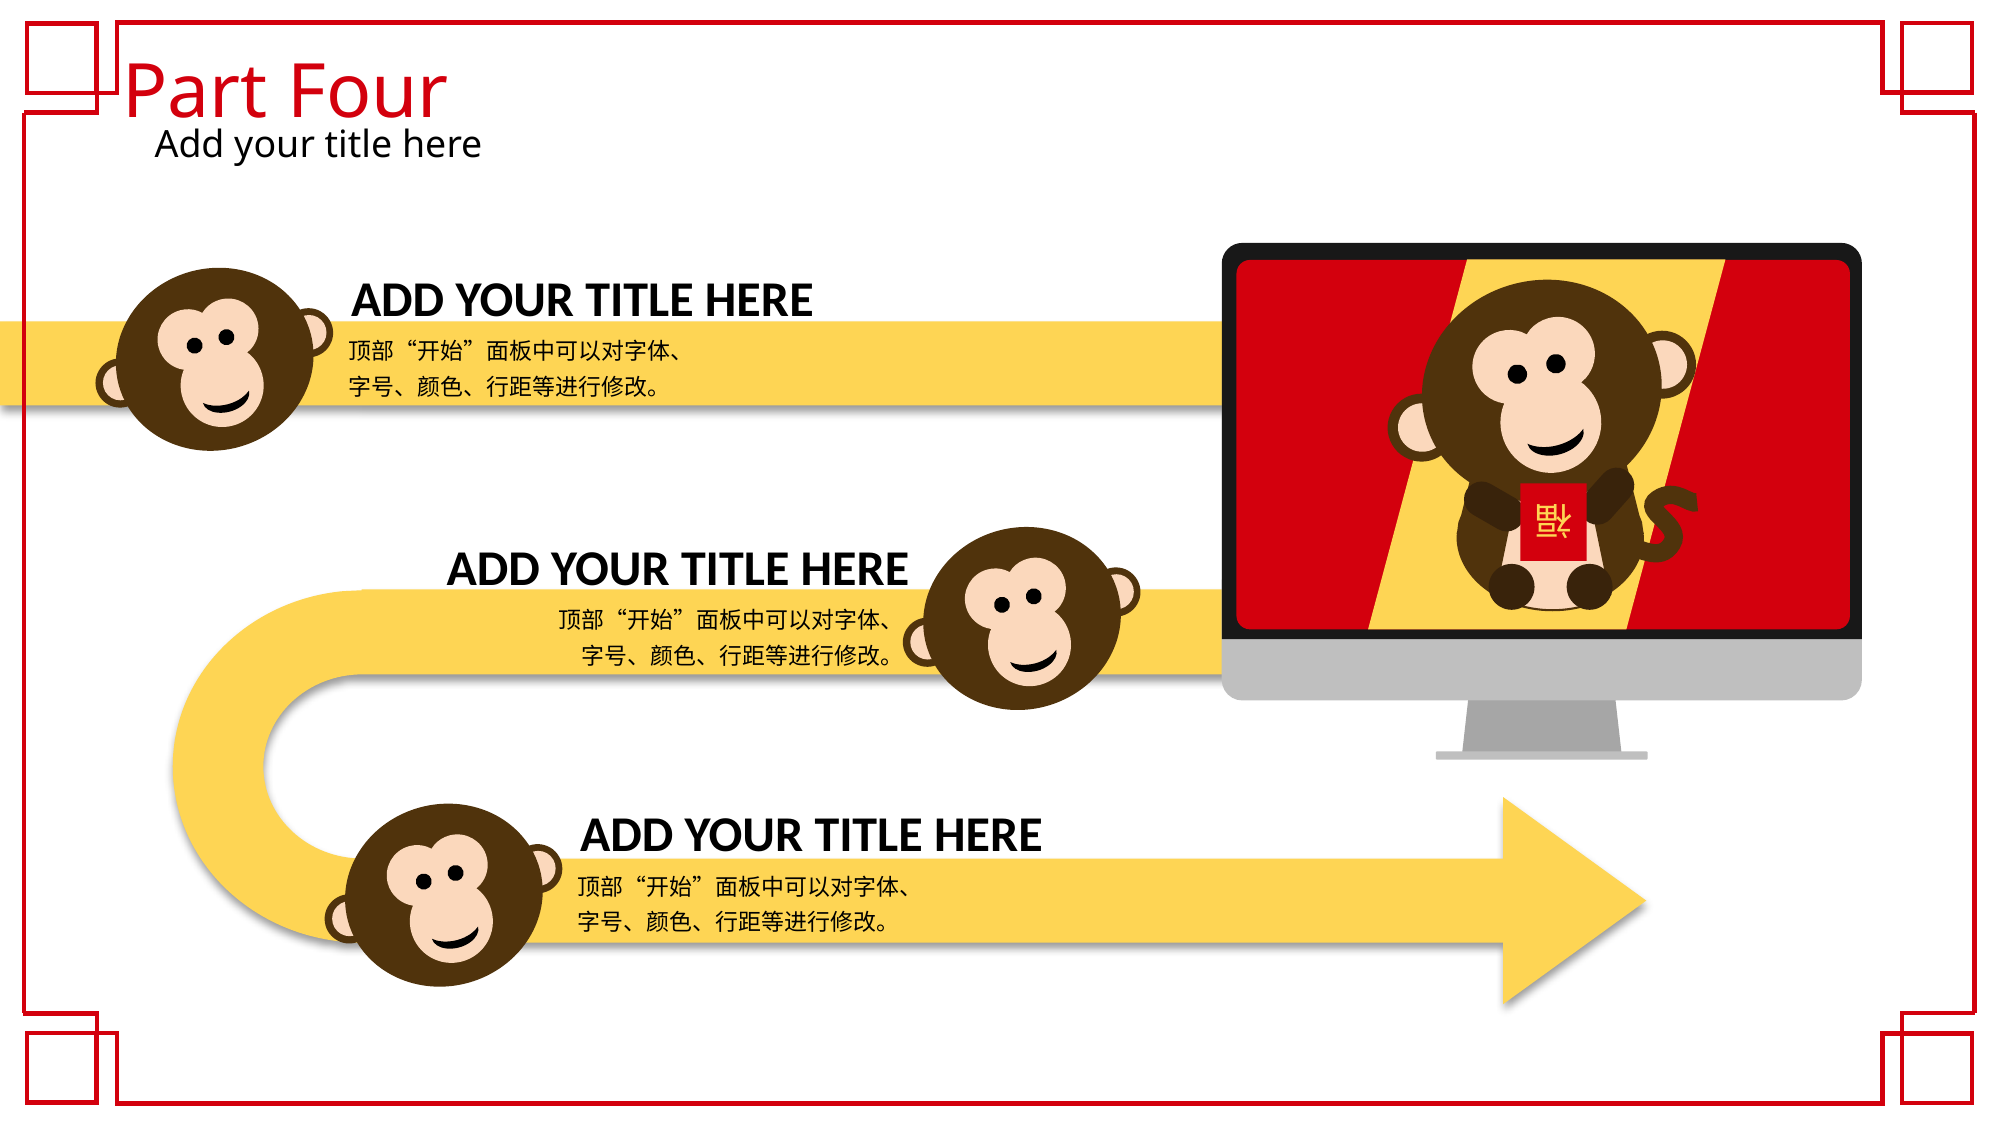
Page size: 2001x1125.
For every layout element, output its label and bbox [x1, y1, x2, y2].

text_box [333, 258, 832, 405]
text_box [1387, 280, 1696, 611]
text_box [429, 527, 927, 674]
text_box [1221, 242, 1862, 760]
text_box [92, 268, 337, 451]
text_box [563, 794, 1061, 941]
text_box [0, 320, 22, 406]
text_box [321, 804, 566, 987]
text_box [899, 527, 1145, 710]
text_box [22, 20, 1975, 1107]
